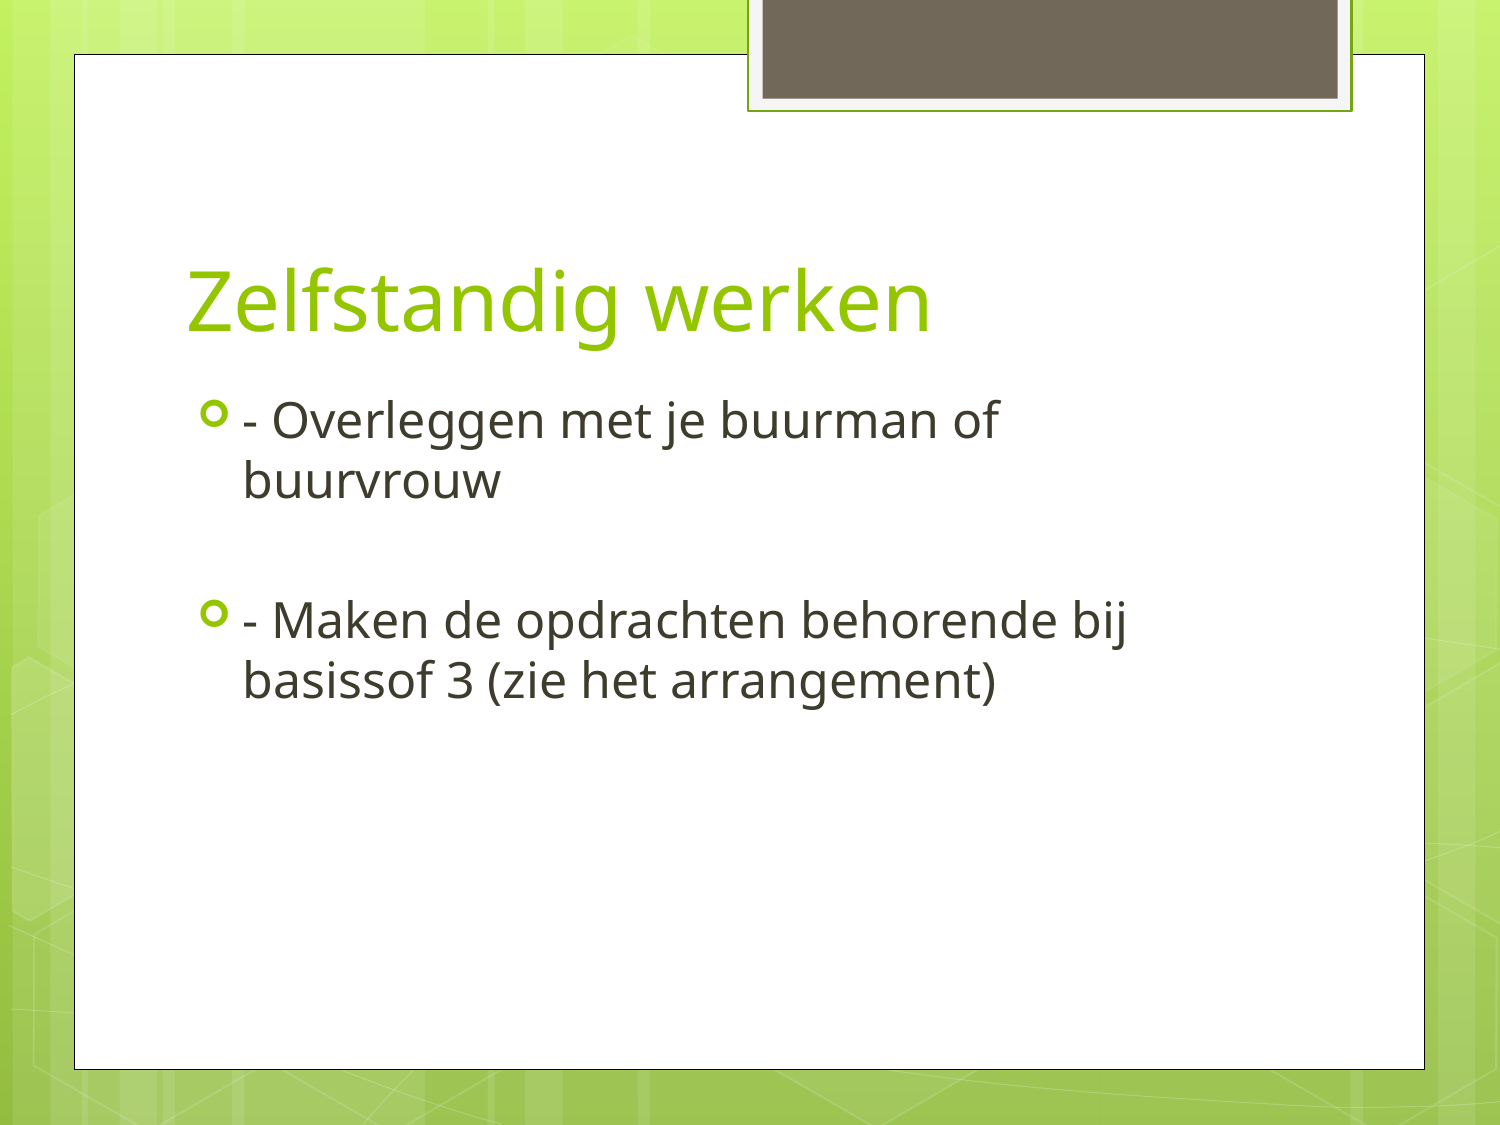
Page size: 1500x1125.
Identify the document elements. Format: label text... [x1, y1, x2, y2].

list - Overleggen met je buurman of buurvrouw - Maken de opdrachten behorende bij basissof 3 (zie het arrangement) [171, 381, 1283, 957]
title Zelfstandig werken [171, 168, 1324, 357]
